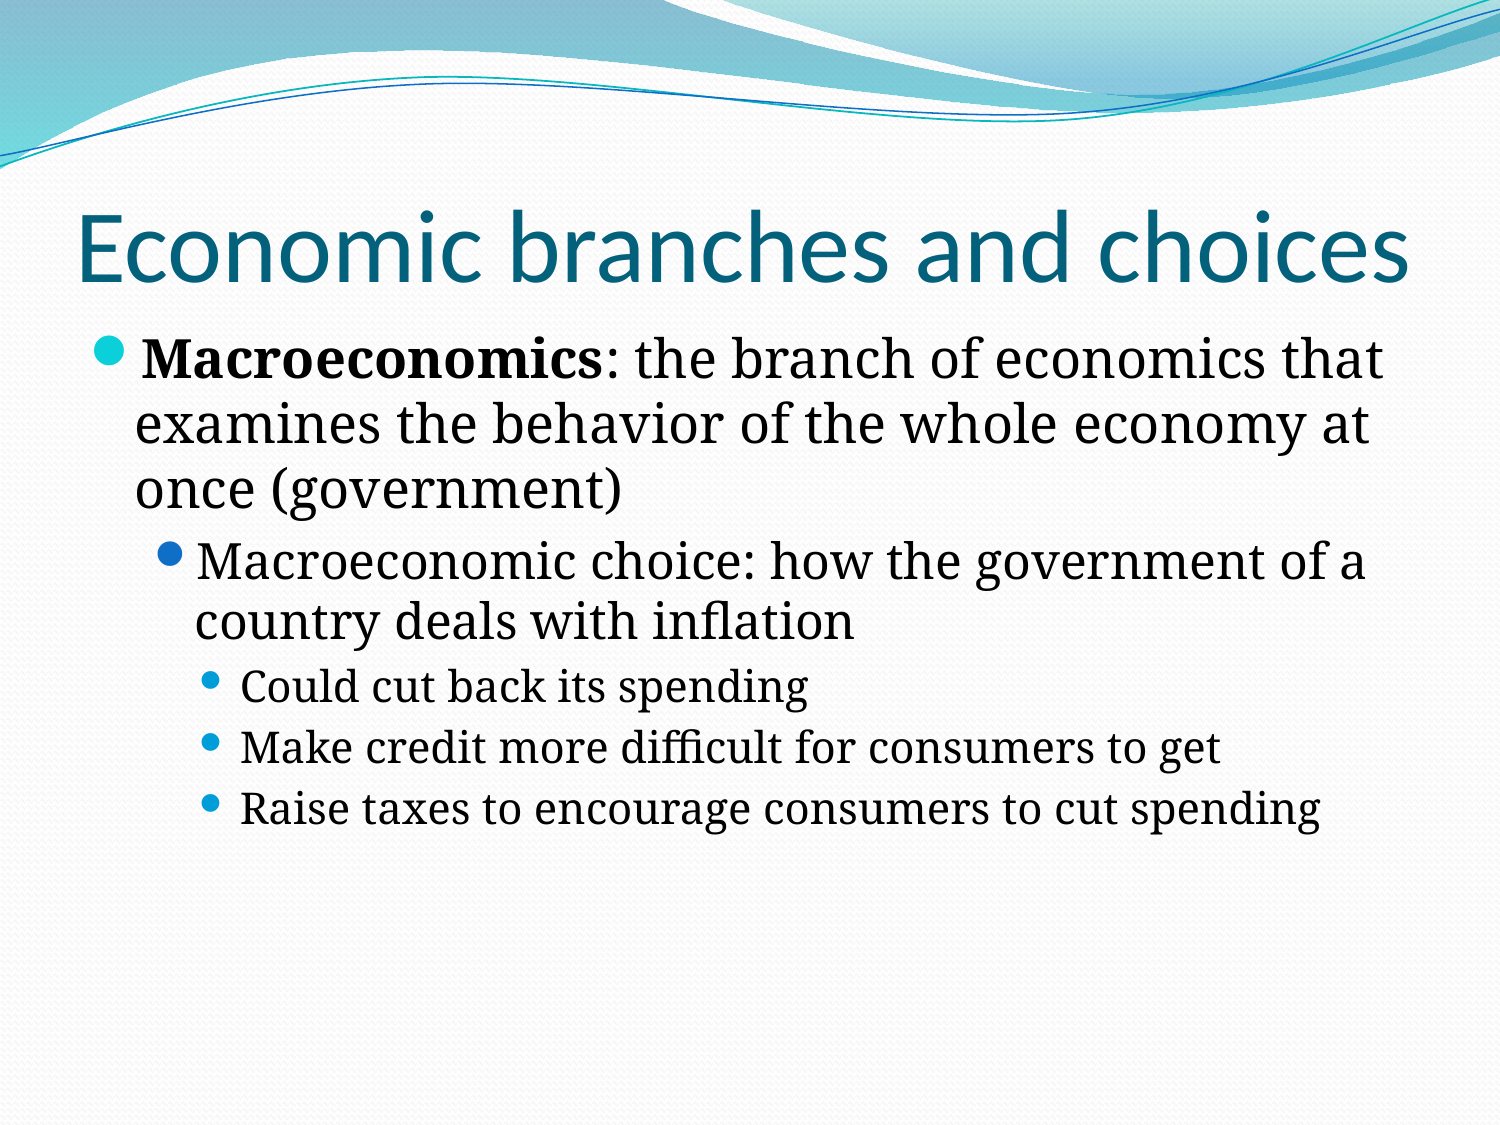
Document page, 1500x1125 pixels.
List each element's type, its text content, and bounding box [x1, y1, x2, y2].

title Economic branches and choices [75, 115, 1425, 303]
list Macroeconomics: the branch of economics that examines the behavior of the whole economy at once (government) Macroeconomic choice: how the government of a country deals with inflation Could cut back its spending Make credit more difficult for consumers to get Raise taxes to encourage consumers to cut spending [75, 317, 1425, 1038]
